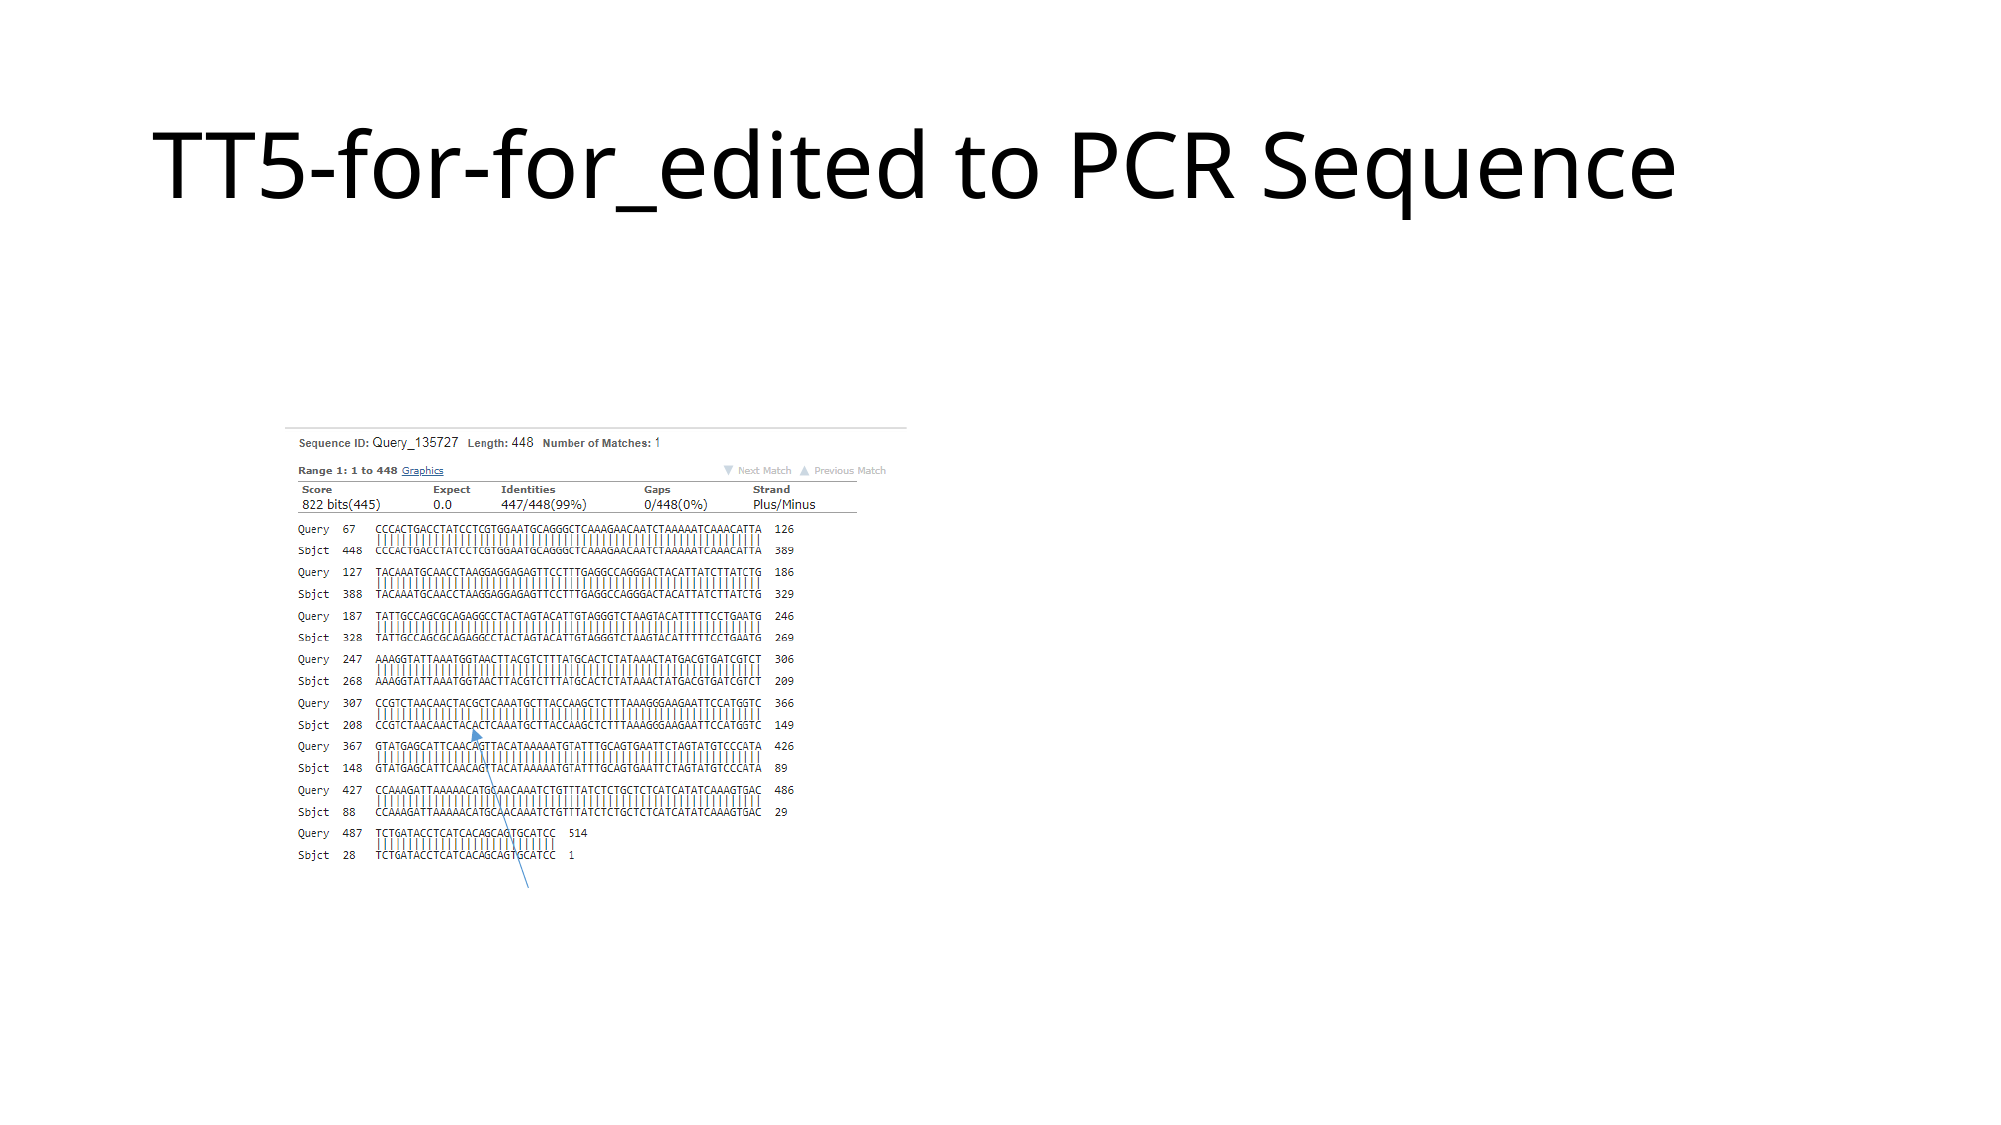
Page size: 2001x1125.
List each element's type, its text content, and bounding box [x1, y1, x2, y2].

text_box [472, 728, 529, 888]
title TT5-for-for_edited to PCR Sequence [137, 59, 1863, 278]
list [283, 427, 907, 878]
